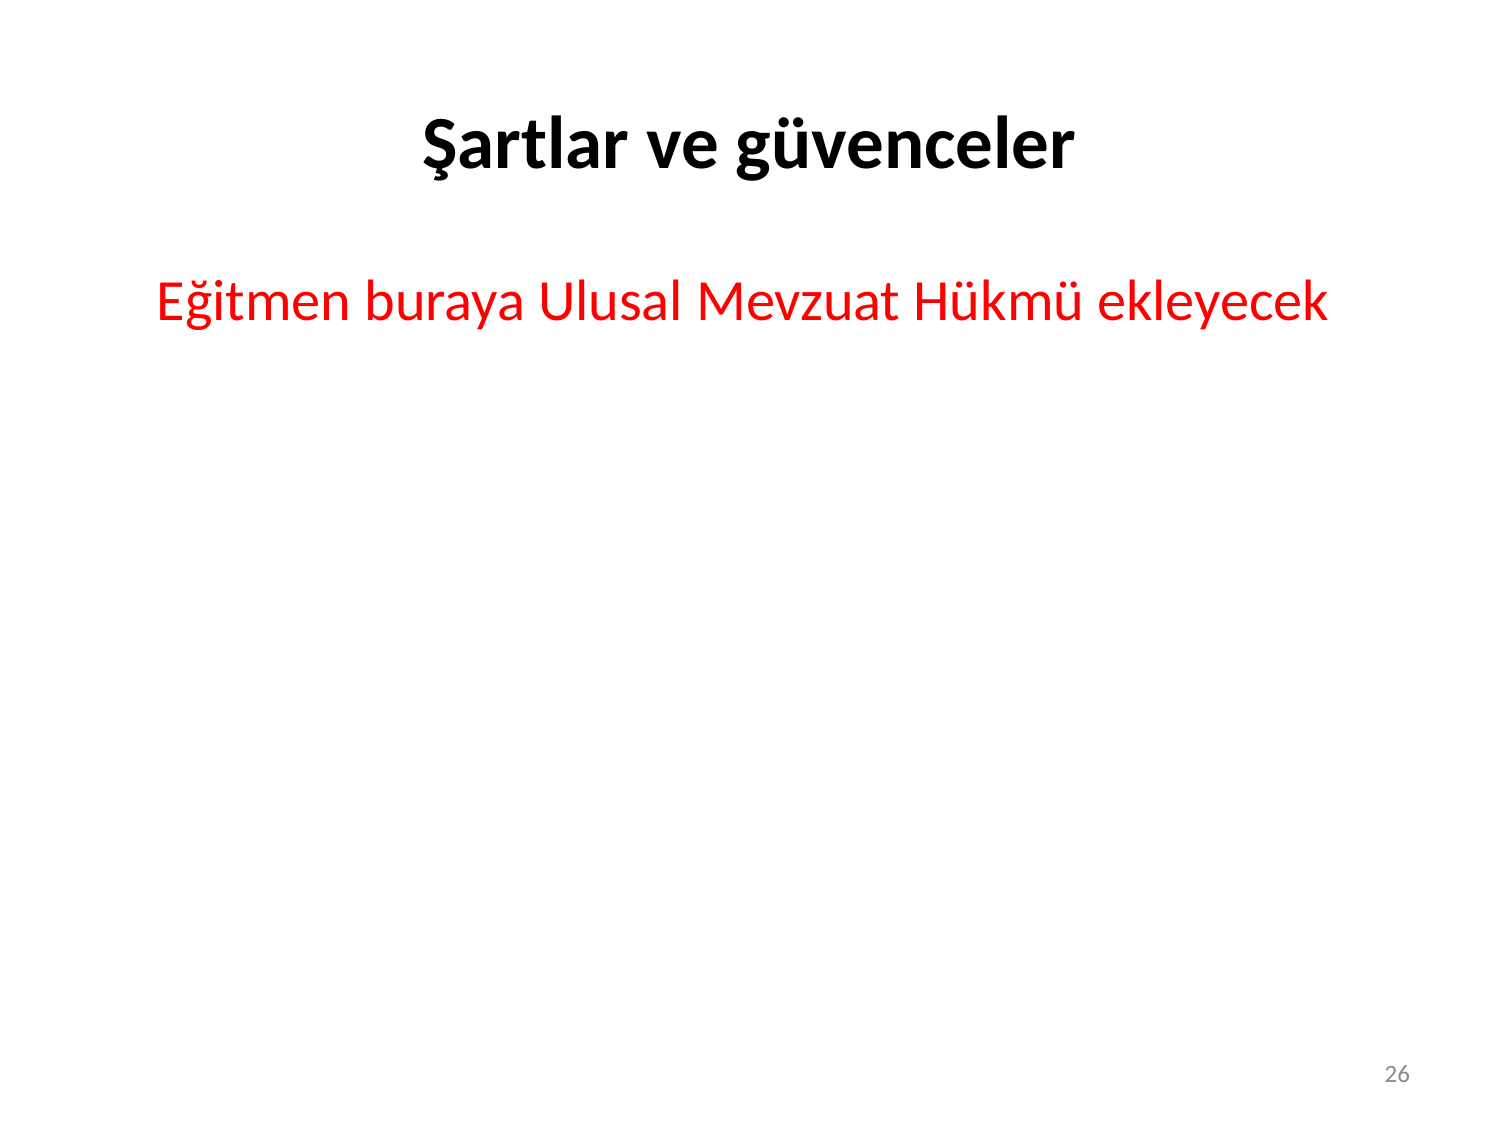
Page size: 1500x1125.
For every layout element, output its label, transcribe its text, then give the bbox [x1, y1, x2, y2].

title Şartlar ve güvenceler [75, 45, 1425, 233]
list Eğitmen buraya Ulusal Mevzuat Hükmü ekleyecek [75, 262, 1425, 1005]
slide_number 26 [1074, 1042, 1425, 1103]
